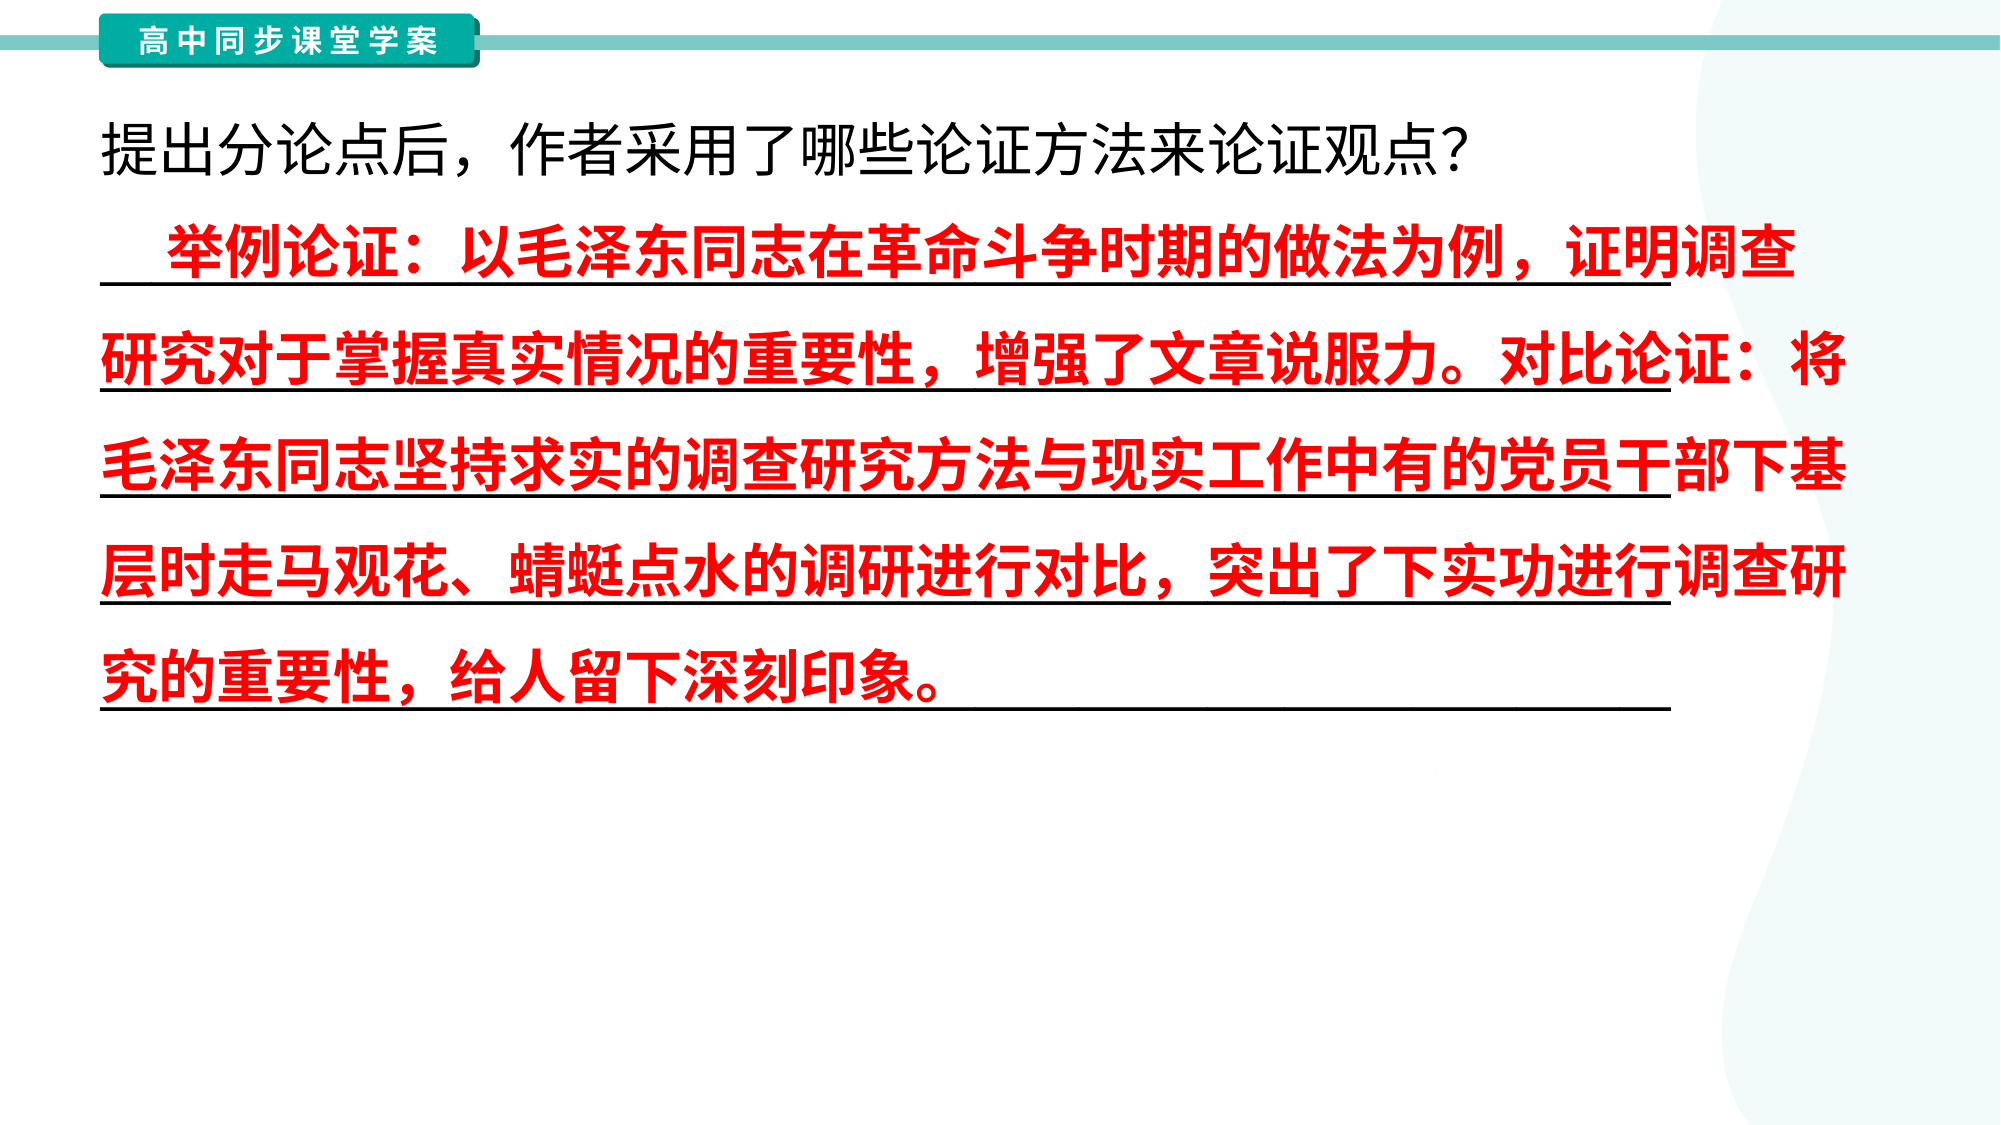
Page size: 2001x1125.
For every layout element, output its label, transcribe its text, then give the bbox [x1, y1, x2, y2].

text_box 举例论证：以毛泽东同志在革命斗争时期的做法为例，证明调查 研究对于掌握真实情况的重要性，增强了文章说服力。对比论证：将 毛泽东同志坚持求实的调查研究方法与现实工作中有的党员干部下基 层时走马观花、蜻蜓点水的调研进行对比，突出了下实功进行调查研 究的重要性，给人留下深刻印象。 [100, 179, 1899, 711]
text_box 提出分论点后，作者采用了哪些论证方法来论证观点？ _____________________________________________________________ _____________________________________________________________ _____________________________________________________________ _____________________________________________________________ _____________________________________________________________ [100, 76, 1899, 179]
picture [0, 0, 2000, 1125]
